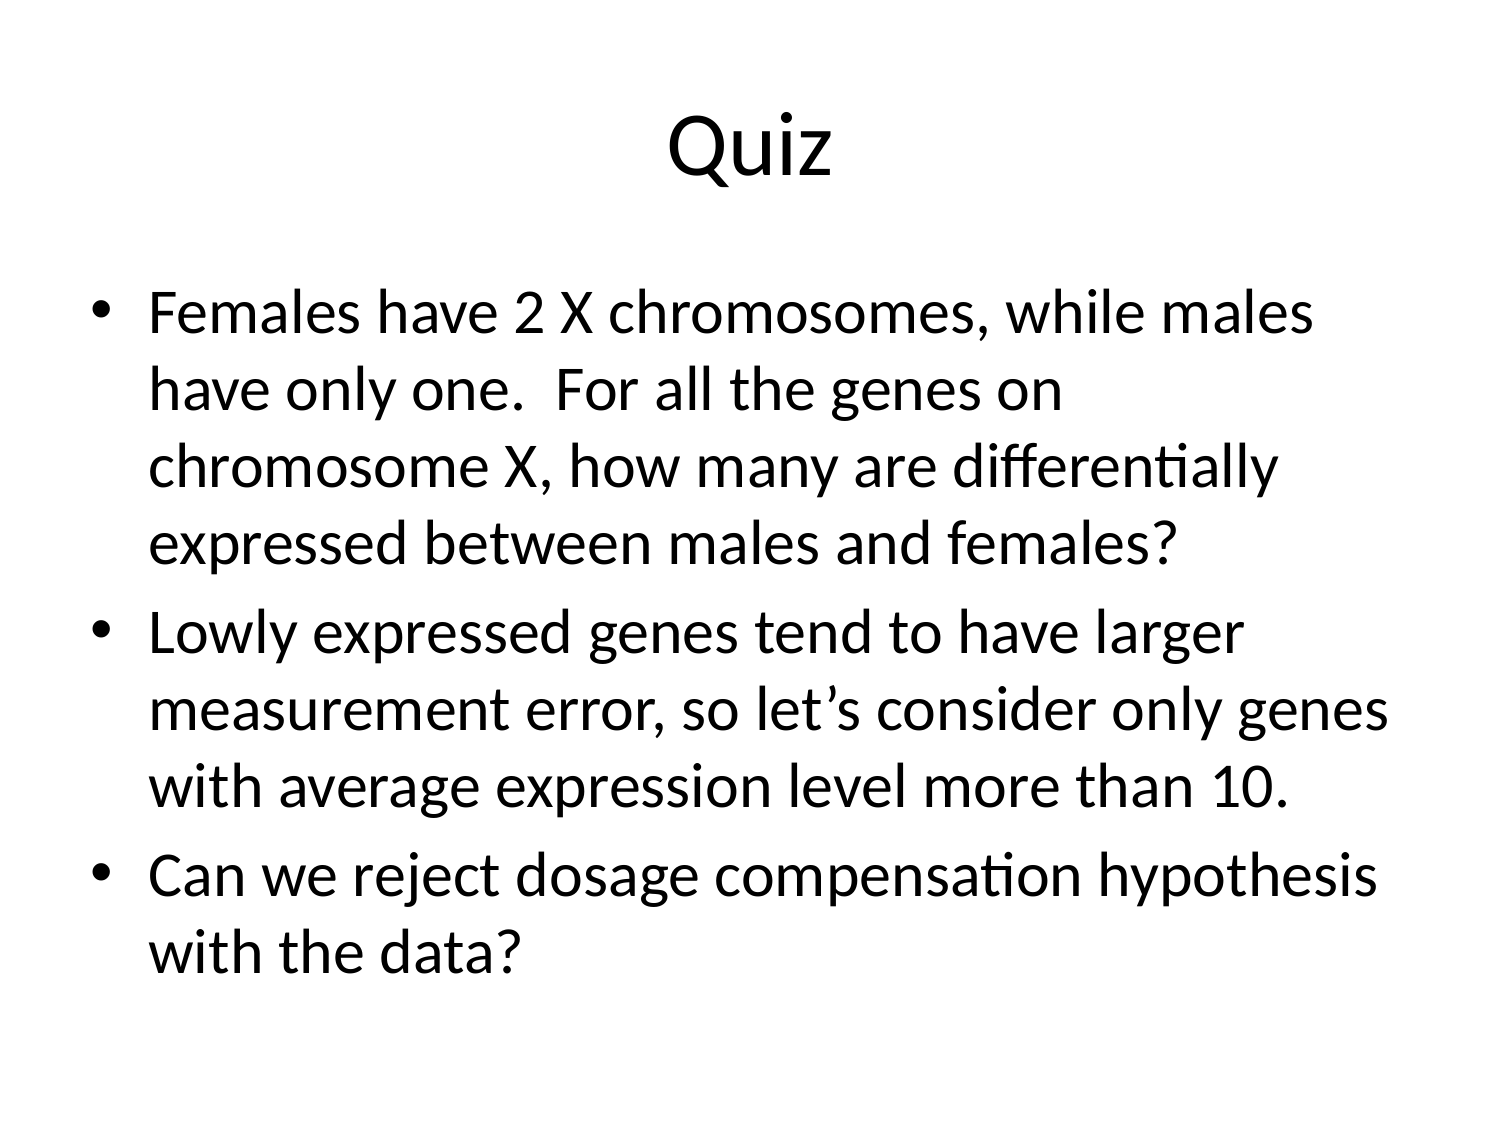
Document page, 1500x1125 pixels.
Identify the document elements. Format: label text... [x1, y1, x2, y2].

list Females have 2 X chromosomes, while males have only one. For all the genes on chromosome X, how many are differentially expressed between males and females? Lowly expressed genes tend to have larger measurement error, so let’s consider only genes with average expression level more than 10. Can we reject dosage compensation hypothesis with the data? [75, 262, 1425, 1005]
title Quiz [75, 45, 1425, 233]
